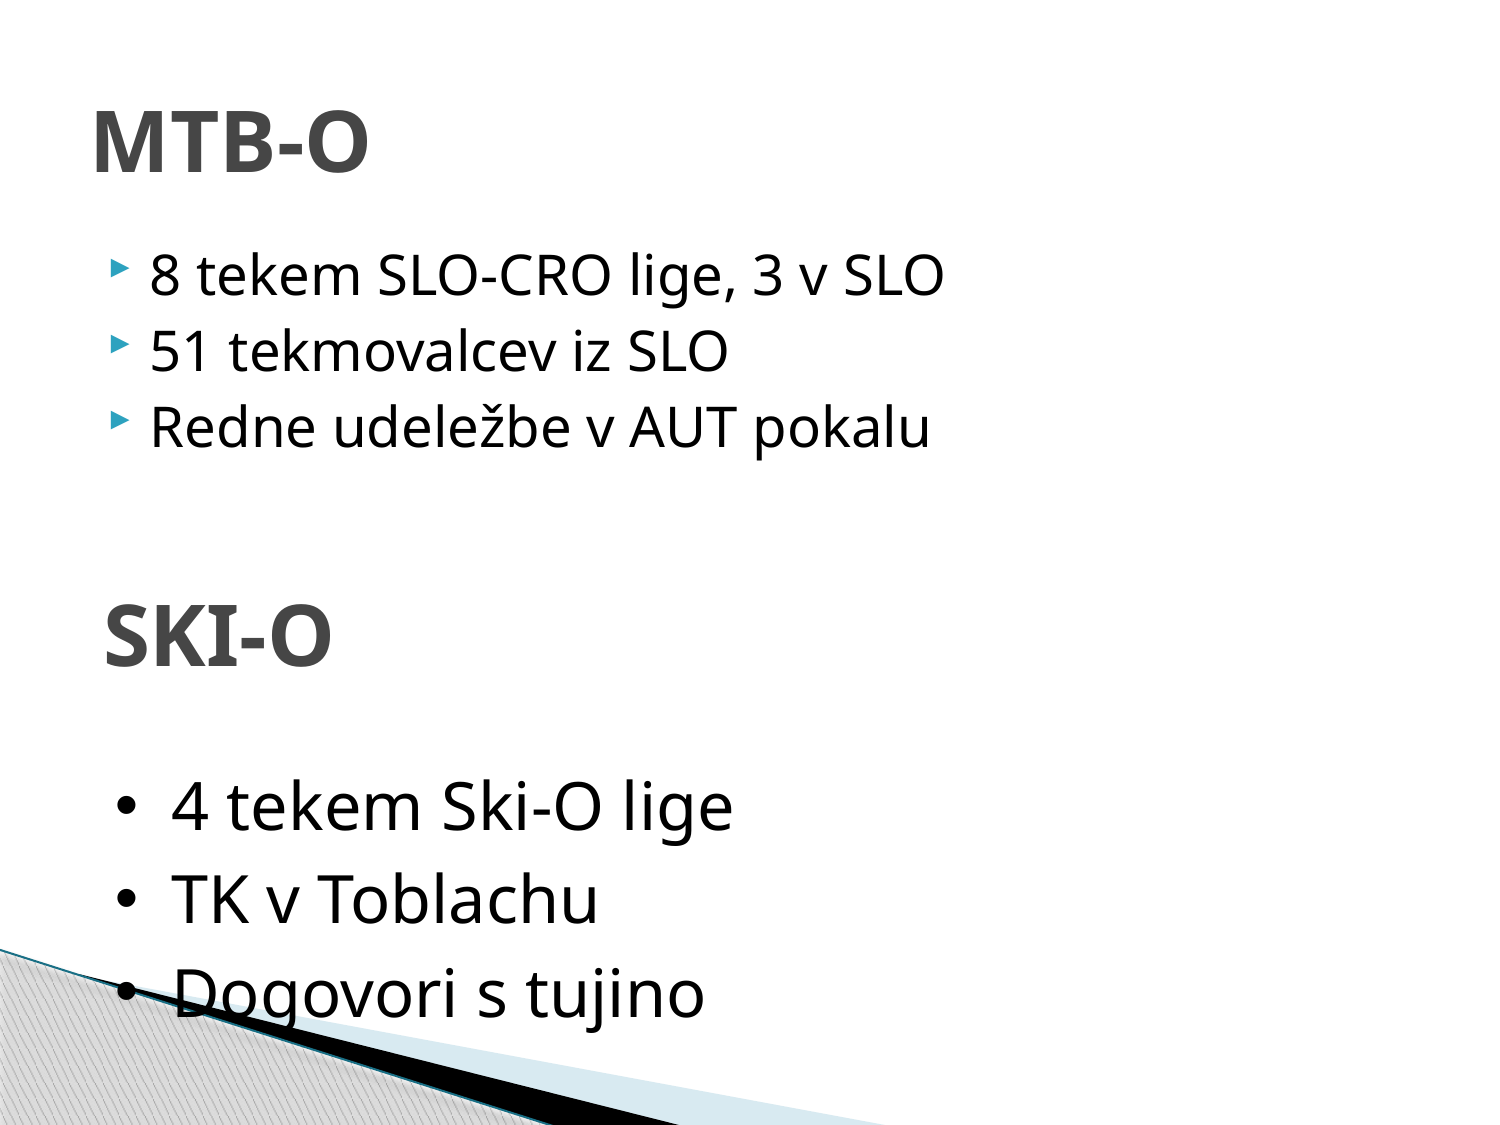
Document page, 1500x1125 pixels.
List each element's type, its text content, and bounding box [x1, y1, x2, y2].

text_box SKI-O [88, 538, 1439, 727]
text_box 4 tekem Ski-O lige TK v Toblachu Dogovori s tujino [99, 756, 1450, 1125]
title MTB-O [75, 45, 1425, 233]
list 8 tekem SLO-CRO lige, 3 v SLO 51 tekmovalcev iz SLO Redne udeležbe v AUT pokalu [75, 233, 1425, 975]
